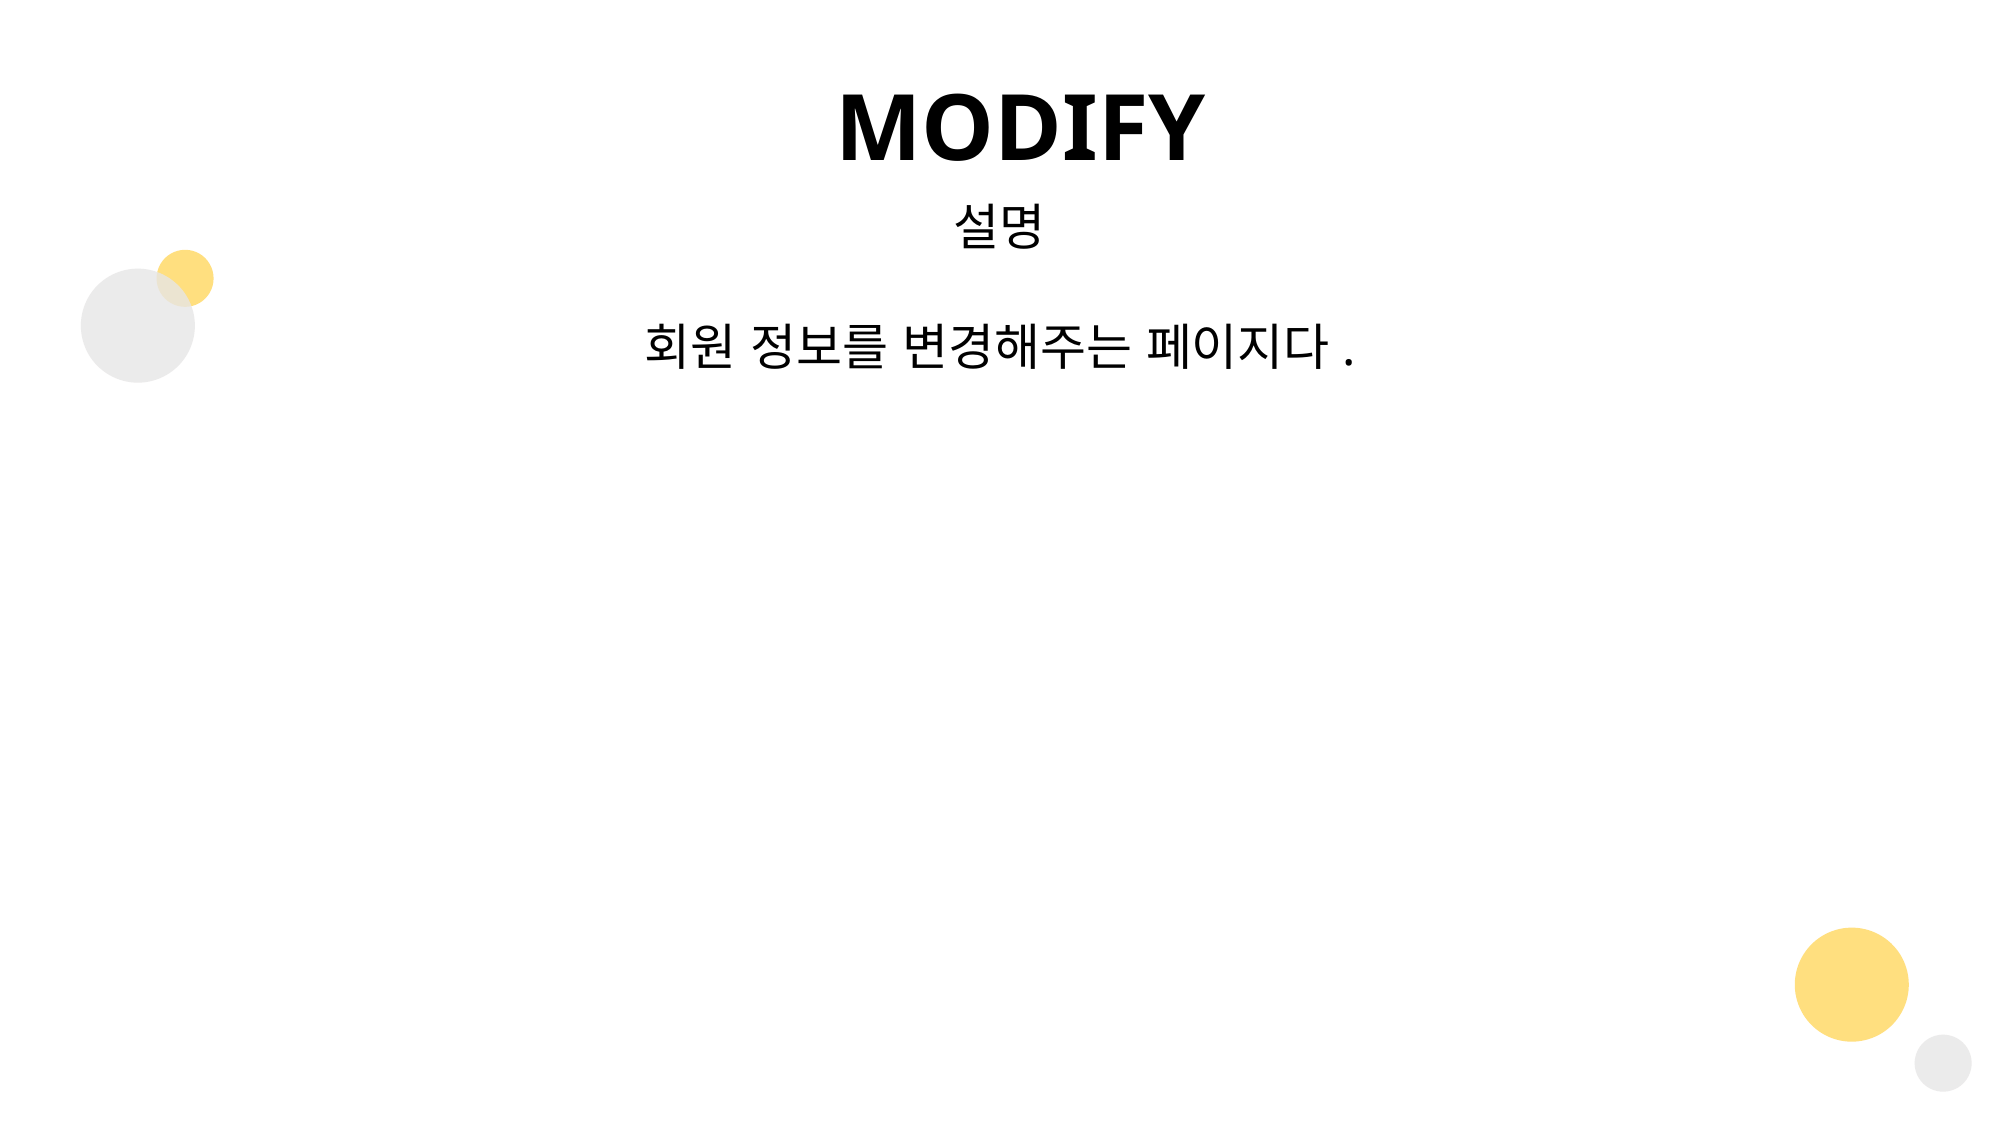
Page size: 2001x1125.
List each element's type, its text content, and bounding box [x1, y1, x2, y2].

text_box 설명 회원 정보를 변경해주는 페이지다. [629, 187, 1371, 383]
text_box MODIFY [820, 61, 1221, 187]
text_box [1793, 926, 1910, 1043]
text_box [156, 248, 215, 307]
text_box [79, 267, 196, 384]
text_box [1913, 1033, 1973, 1093]
